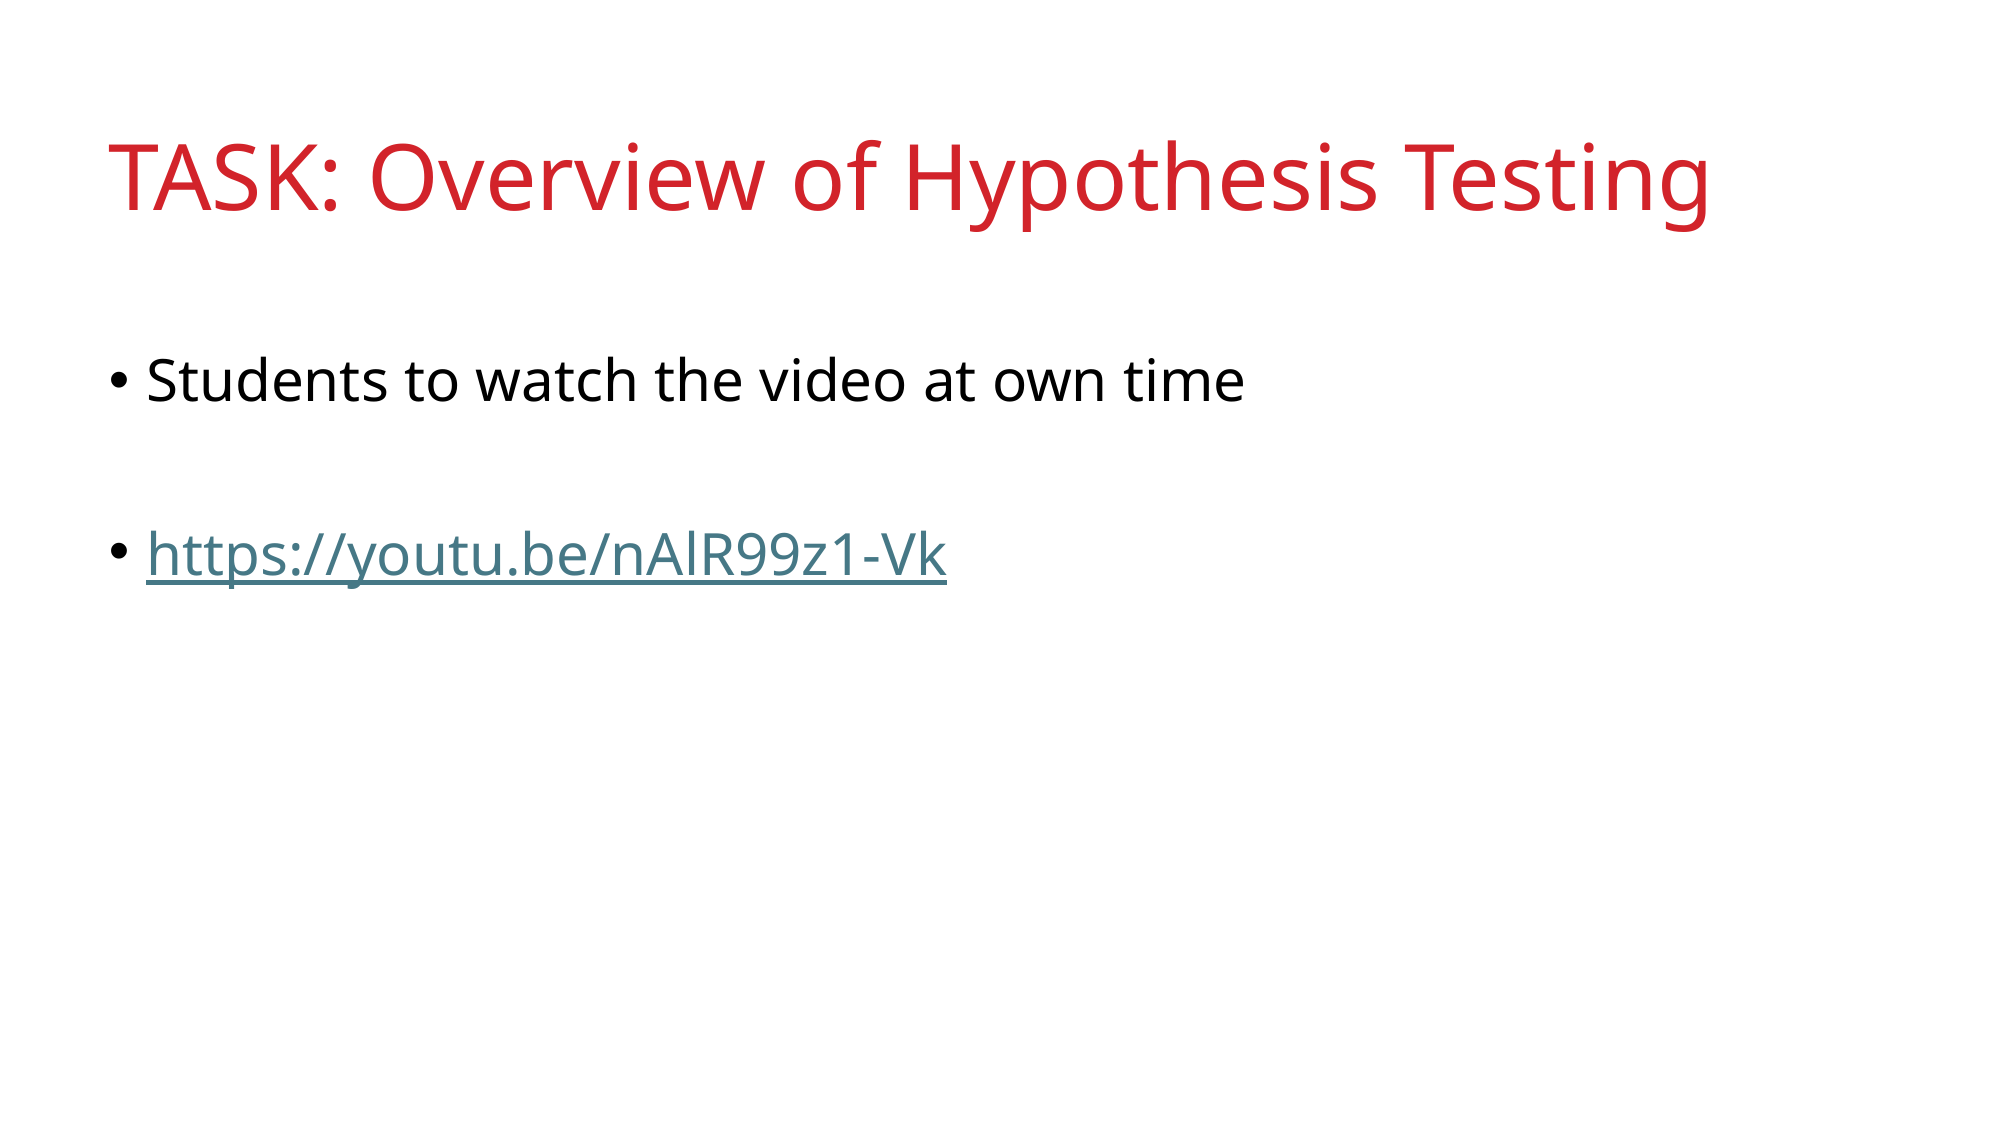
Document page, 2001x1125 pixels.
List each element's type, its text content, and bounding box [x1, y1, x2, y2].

list Students to watch the video at own time https://youtu.be/nAlR99z1-Vk [93, 343, 1863, 1082]
title TASK: Overview of Hypothesis Testing [93, 63, 1863, 298]
